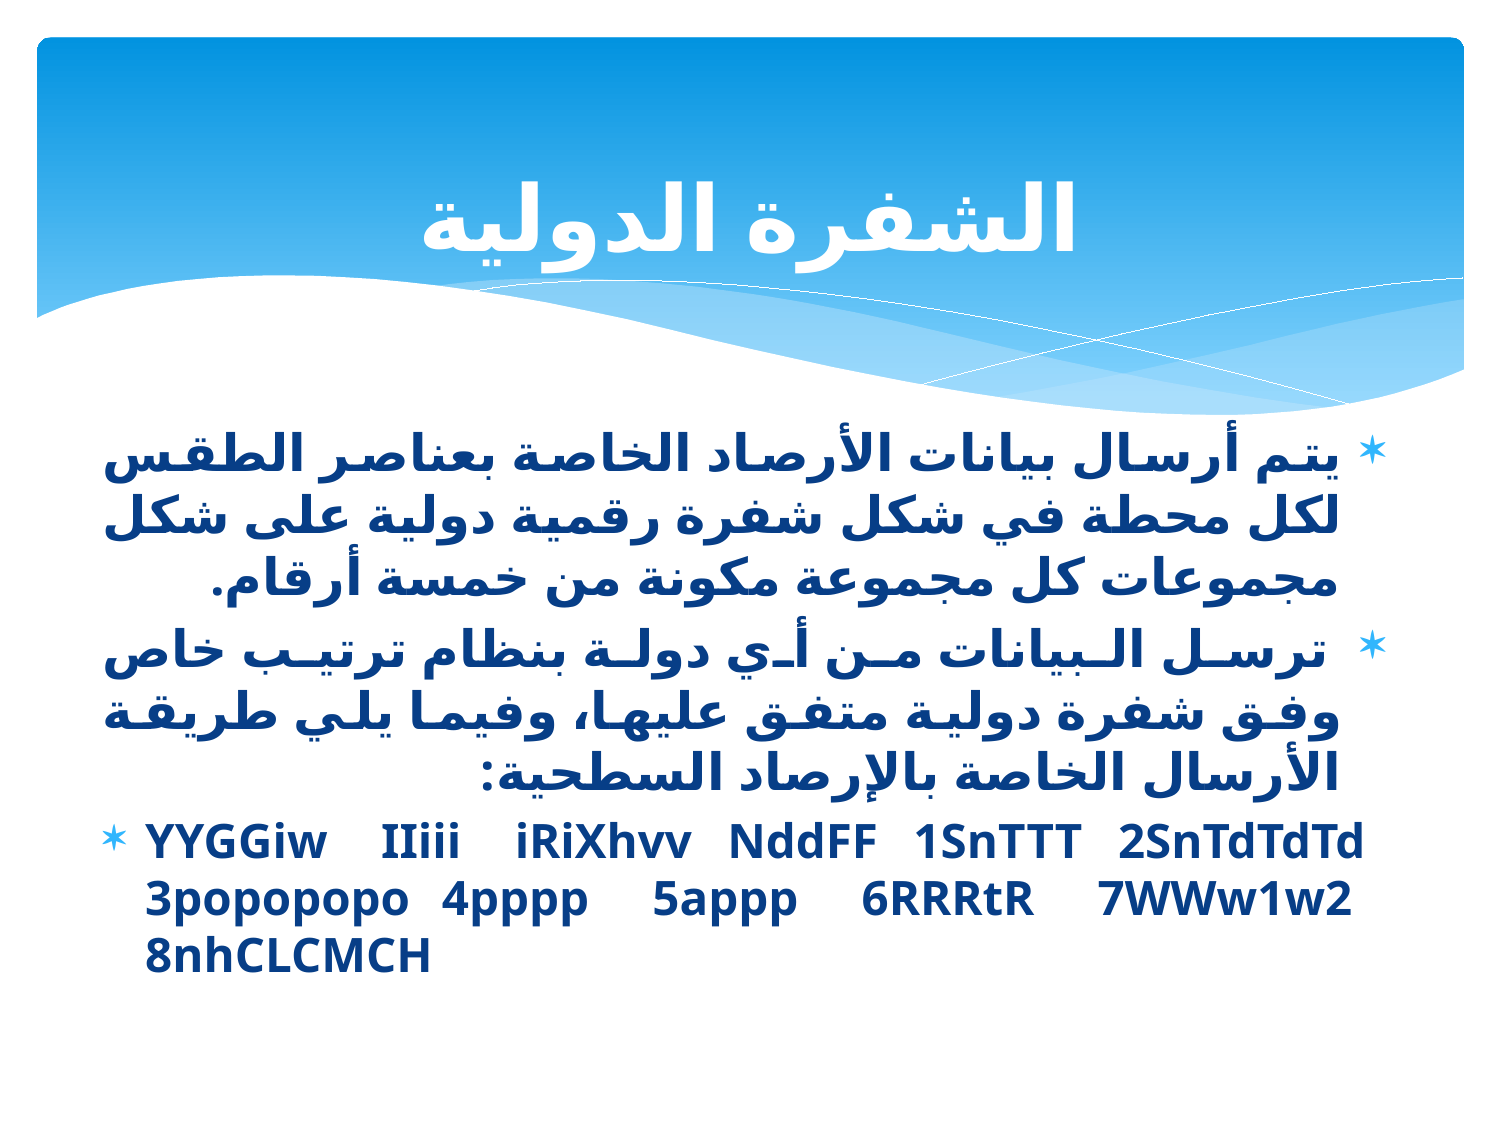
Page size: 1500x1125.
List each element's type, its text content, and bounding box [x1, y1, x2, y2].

list يتم أرسال بيانات الأرصاد الخاصة بعناصر الطقس لكل محطة في شكل شفرة رقمية دولية على شكل مجموعات كل مجموعة مكونة من خمسة أرقام. ترسل البيانات من أي دولة بنظام ترتيب خاص وفق شفرة دولية متفق عليها، وفيما يلي طريقة الأرسال الخاصة بالإرصاد السطحية: YYGGiw IIiii iRiXhvv NddFF 1SnTTT 2SnTdTdTd 3popopopo 4pppp 5appp 6RRRtR 7WWw1w2 8nhCLCMCH [87, 412, 1400, 1005]
title الشفرة الدولية [75, 55, 1425, 375]
